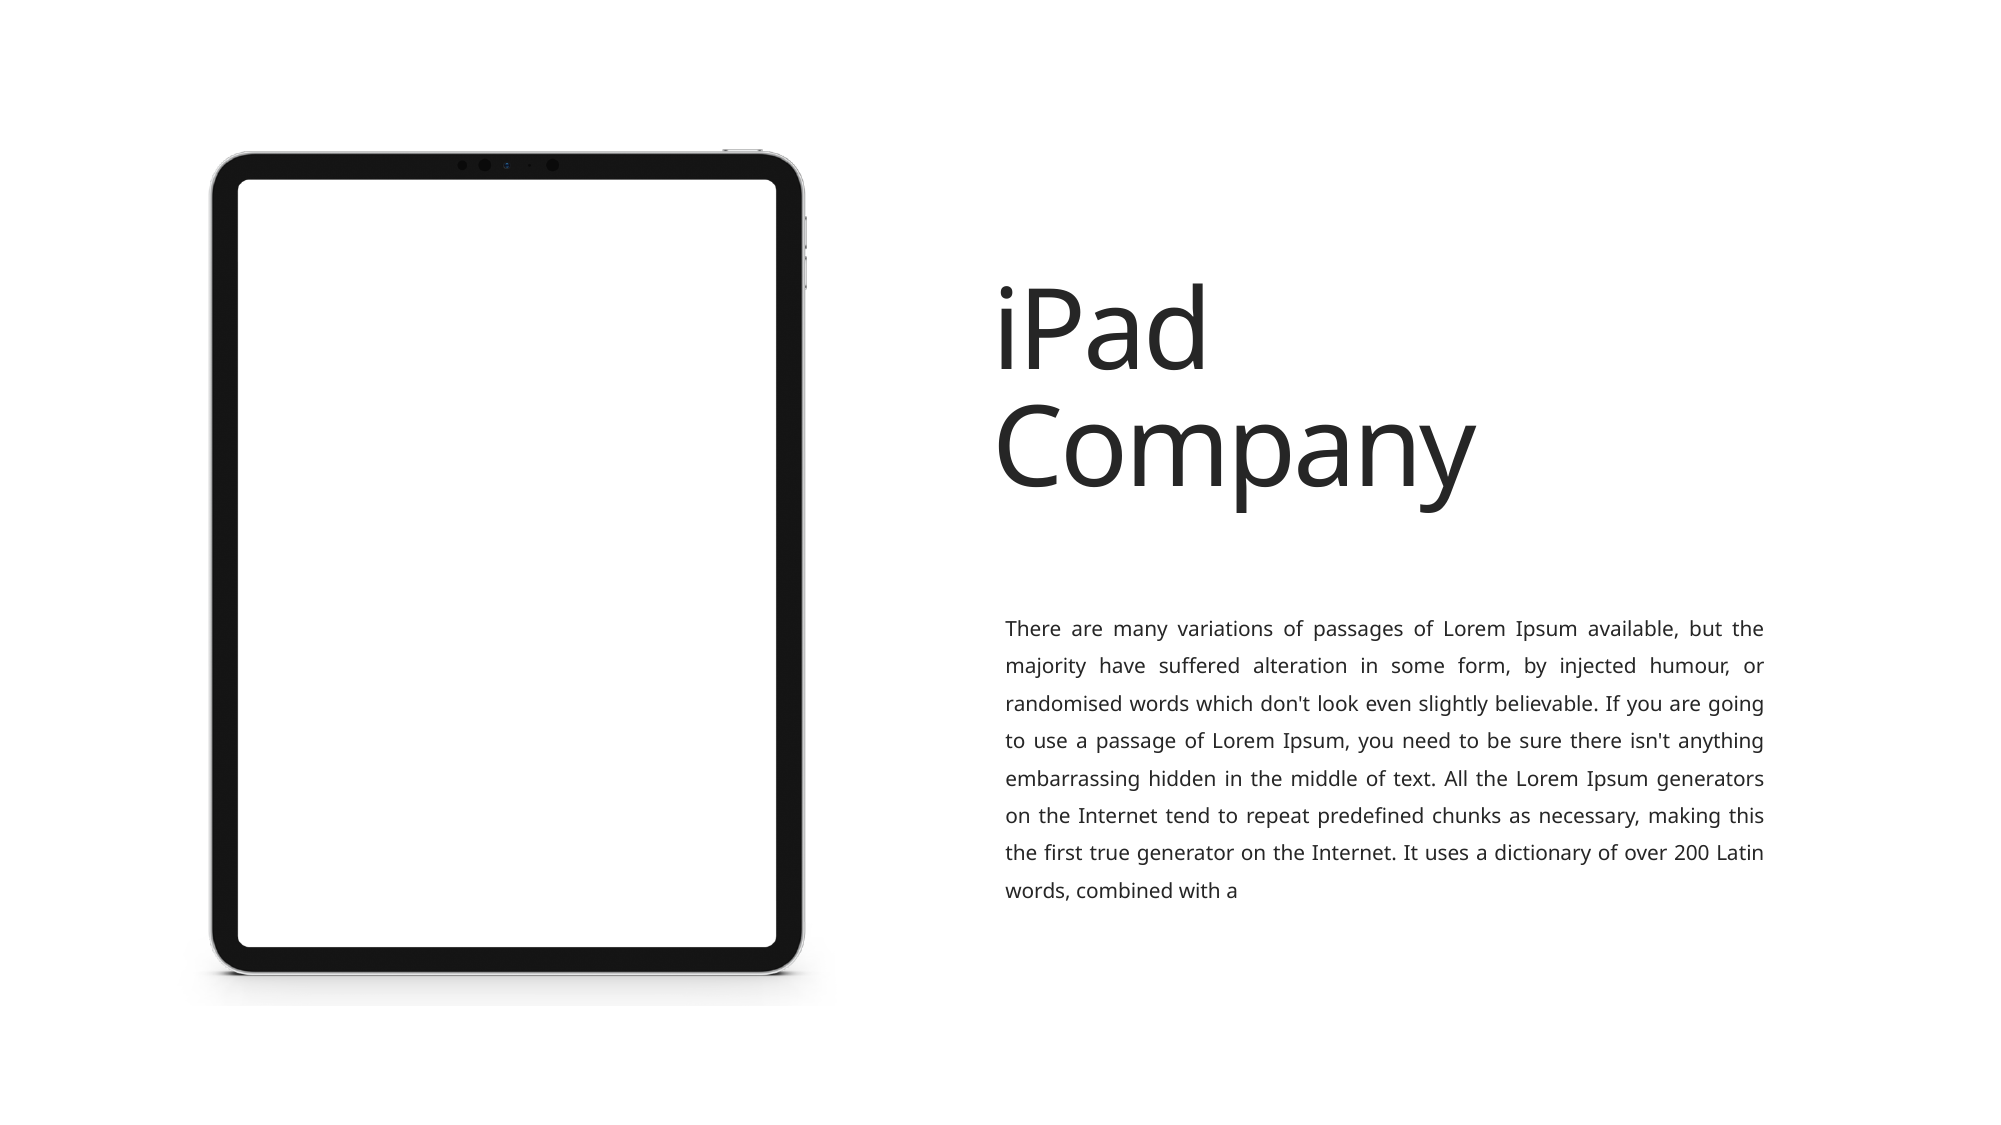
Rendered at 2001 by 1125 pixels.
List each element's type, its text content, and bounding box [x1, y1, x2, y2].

text_box There are many variations of passages of Lorem Ipsum available, but the majority have suffered alteration in some form, by injected humour, or randomised words which don't look even slightly believable. If you are going to use a passage of Lorem Ipsum, you need to be sure there isn't anything embarrassing hidden in the middle of text. All the Lorem Ipsum generators on the Internet tend to repeat predefined chunks as necessary, making this the first true generator on the Internet. It uses a dictionary of over 200 Latin words, combined with a [990, 595, 1779, 910]
text_box iPad [902, 243, 1903, 360]
picture [176, 119, 838, 1006]
text_box Company [902, 360, 1903, 523]
